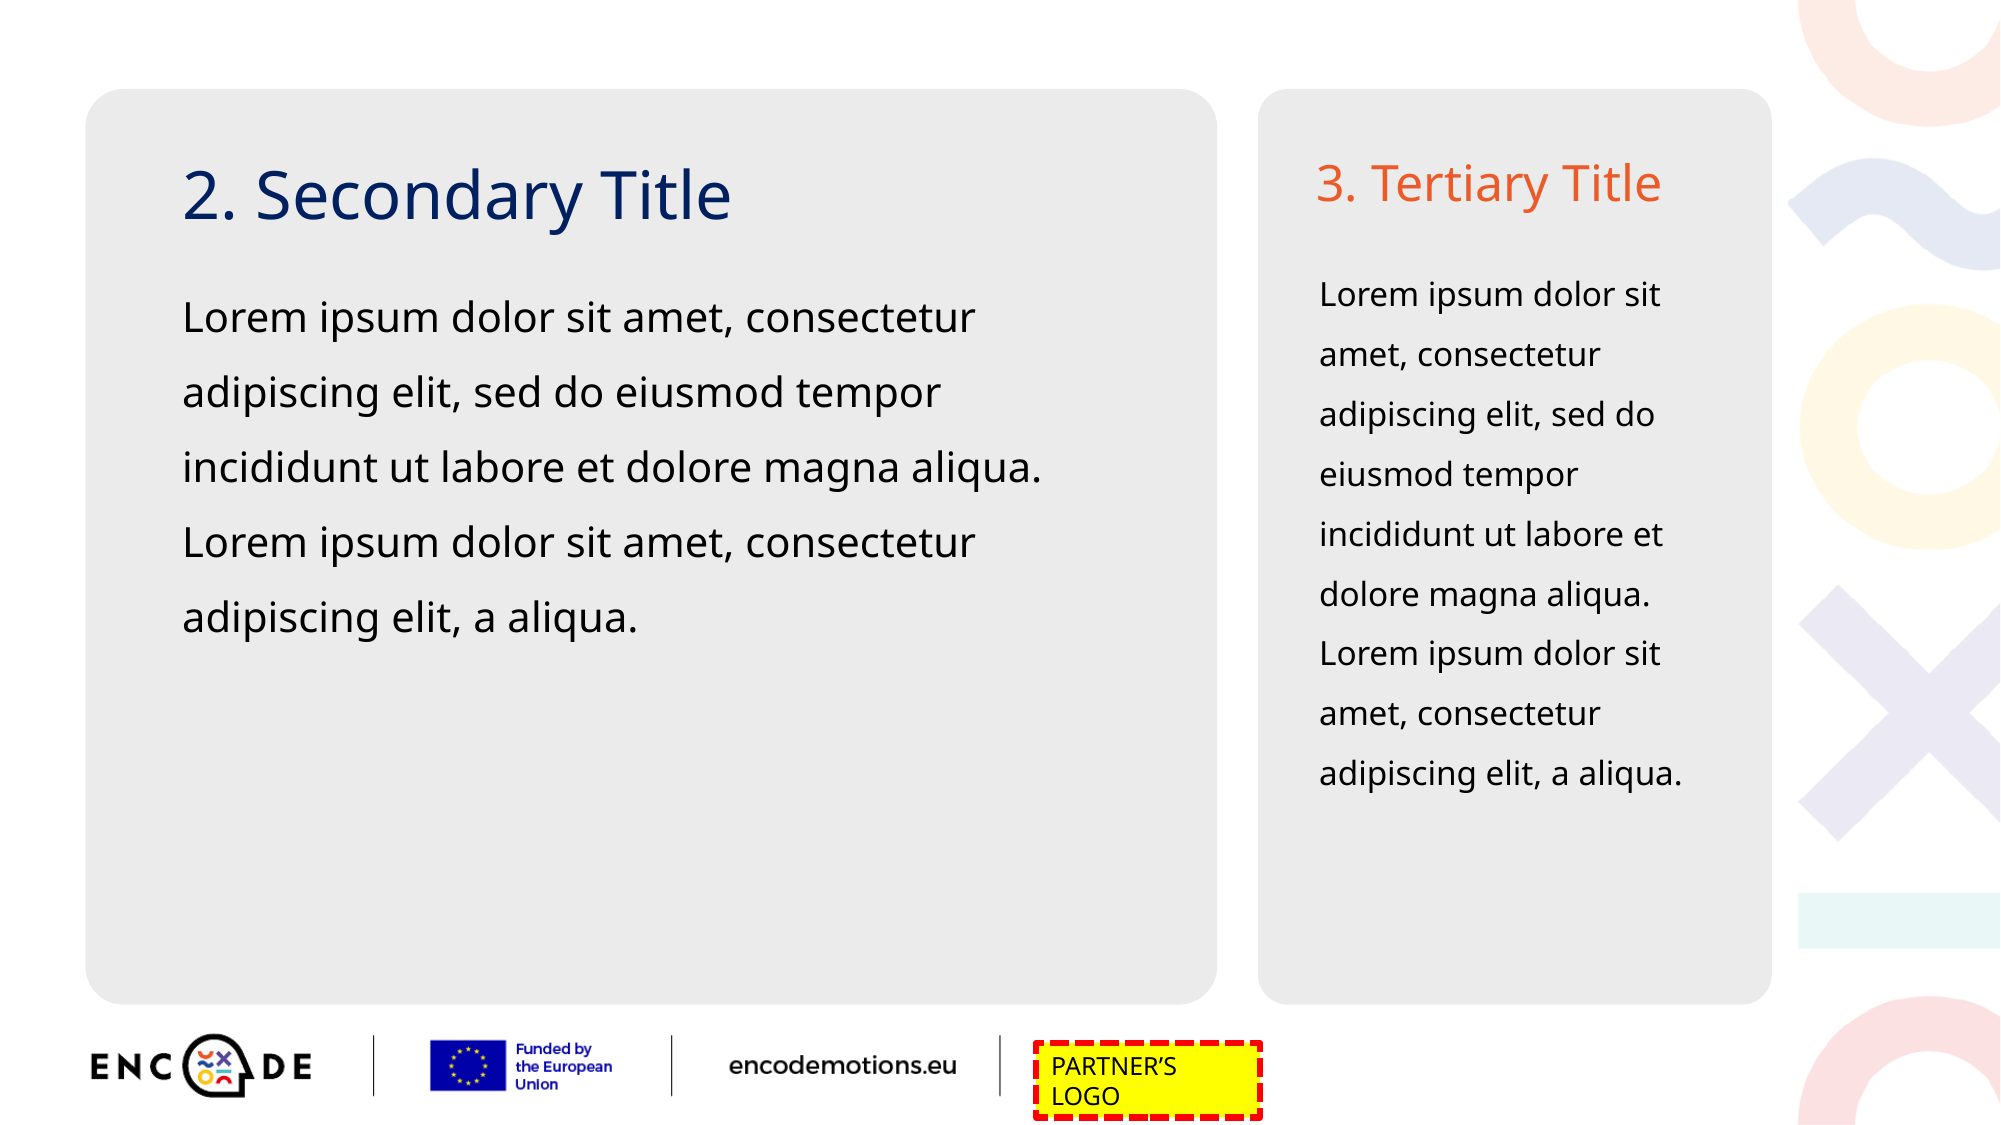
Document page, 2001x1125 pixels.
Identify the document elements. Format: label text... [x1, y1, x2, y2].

picture [0, 0, 2001, 1125]
text_box [83, 87, 1219, 1007]
text_box 3. Tertiary Title [1301, 144, 1727, 220]
text_box Lorem ipsum dolor sit amet, consectetur adipiscing elit, sed do eiusmod tempor incididunt ut labore et dolore magna aliqua. Lorem ipsum dolor sit amet, consectetur adipiscing elit, a aliqua. [1304, 245, 1730, 800]
text_box [1256, 87, 1774, 1007]
text_box PARTNER’S LOGO [1036, 1042, 1260, 1118]
text_box 2. Secondary Title [167, 146, 848, 241]
text_box Lorem ipsum dolor sit amet, consectetur adipiscing elit, sed do eiusmod tempor incididunt ut labore et dolore magna aliqua. Lorem ipsum dolor sit amet, consectetur adipiscing elit, a aliqua. [167, 258, 1136, 649]
